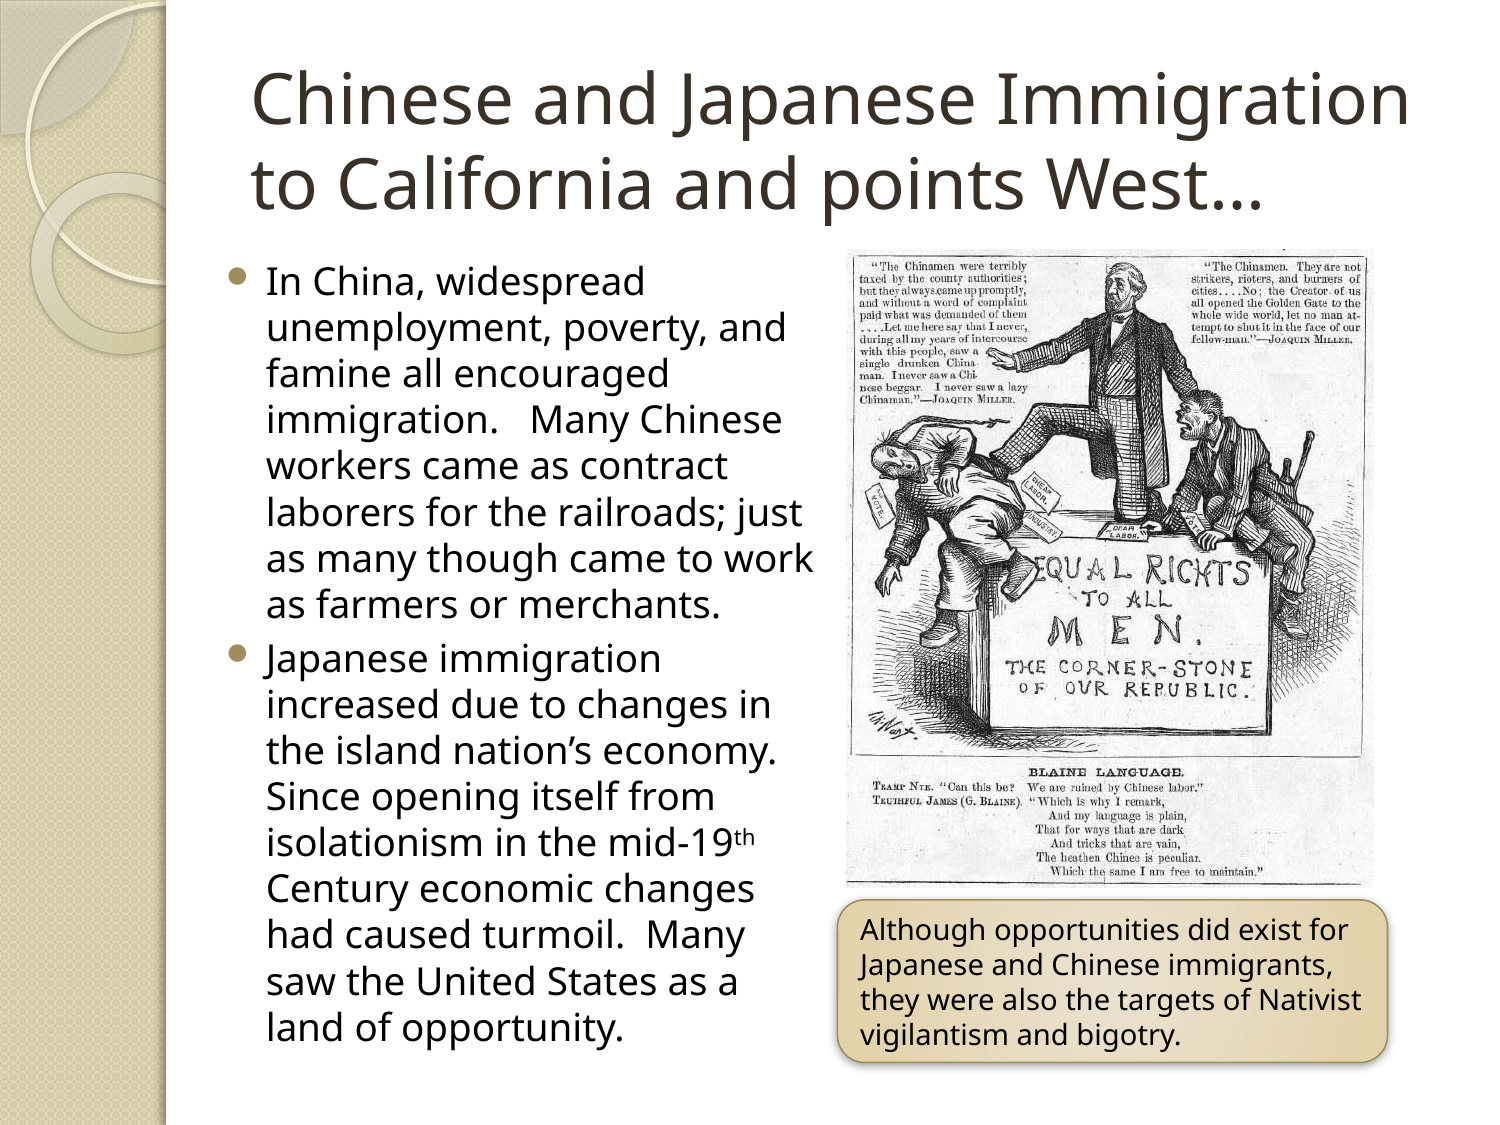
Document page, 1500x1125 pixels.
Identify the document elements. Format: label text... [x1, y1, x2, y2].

list In China, widespread unemployment, poverty, and famine all encouraged immigration. Many Chinese workers came as contract laborers for the railroads; just as many though came to work as farmers or merchants. Japanese immigration increased due to changes in the island nation’s economy. Since opening itself from isolationism in the mid-19th Century economic changes had caused turmoil. Many saw the United States as a land of opportunity. [200, 249, 836, 1088]
title Chinese and Japanese Immigration to California and points West… [235, 45, 1466, 233]
text_box Although opportunities did exist for Japanese and Chinese immigrants, they were also the targets of Nativist vigilantism and bigotry. [836, 899, 1389, 1064]
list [846, 249, 1375, 888]
